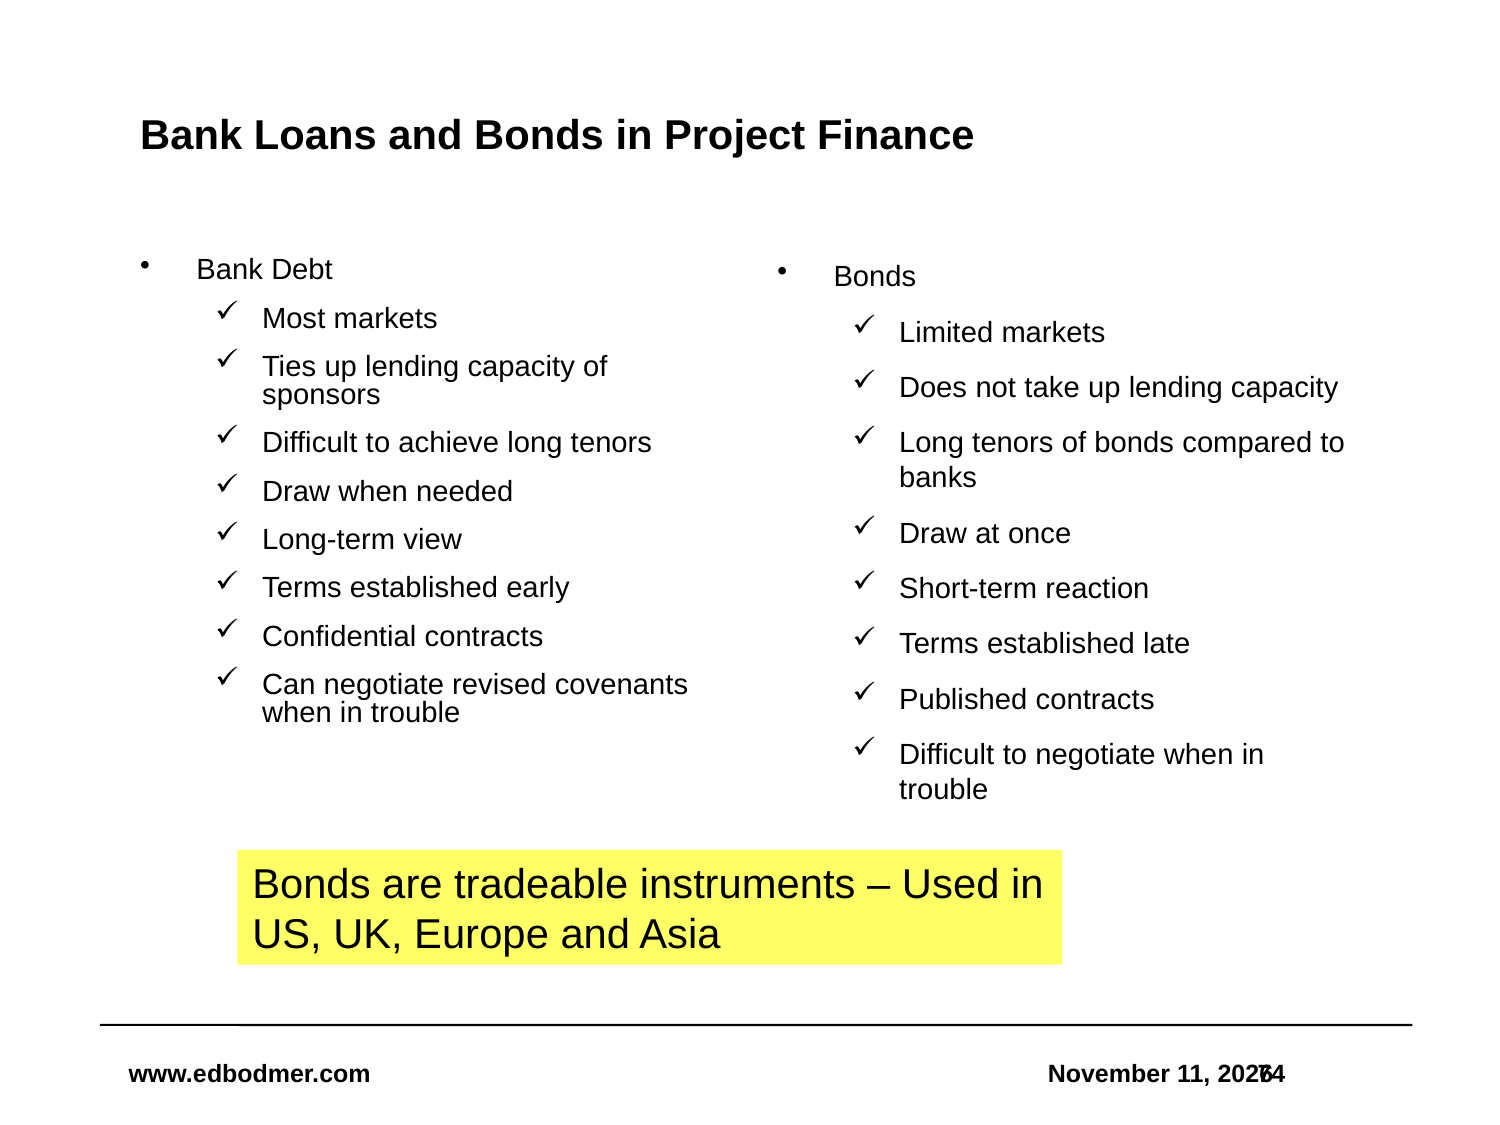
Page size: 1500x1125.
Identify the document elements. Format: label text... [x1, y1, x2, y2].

list Bank Debt Most markets Ties up lending capacity of sponsors Difficult to achieve long tenors Draw when needed Long-term view Terms established early Confidential contracts Can negotiate revised covenants when in trouble [124, 249, 738, 1001]
list Bonds Limited markets Does not take up lending capacity Long tenors of bonds compared to banks Draw at once Short-term reaction Terms established late Published contracts Difficult to negotiate when in trouble [761, 249, 1376, 1001]
text_box Bonds are tradeable instruments – Used in US, UK, Europe and Asia [237, 849, 1063, 965]
title Bank Loans and Bonds in Project Finance [124, 99, 1288, 226]
